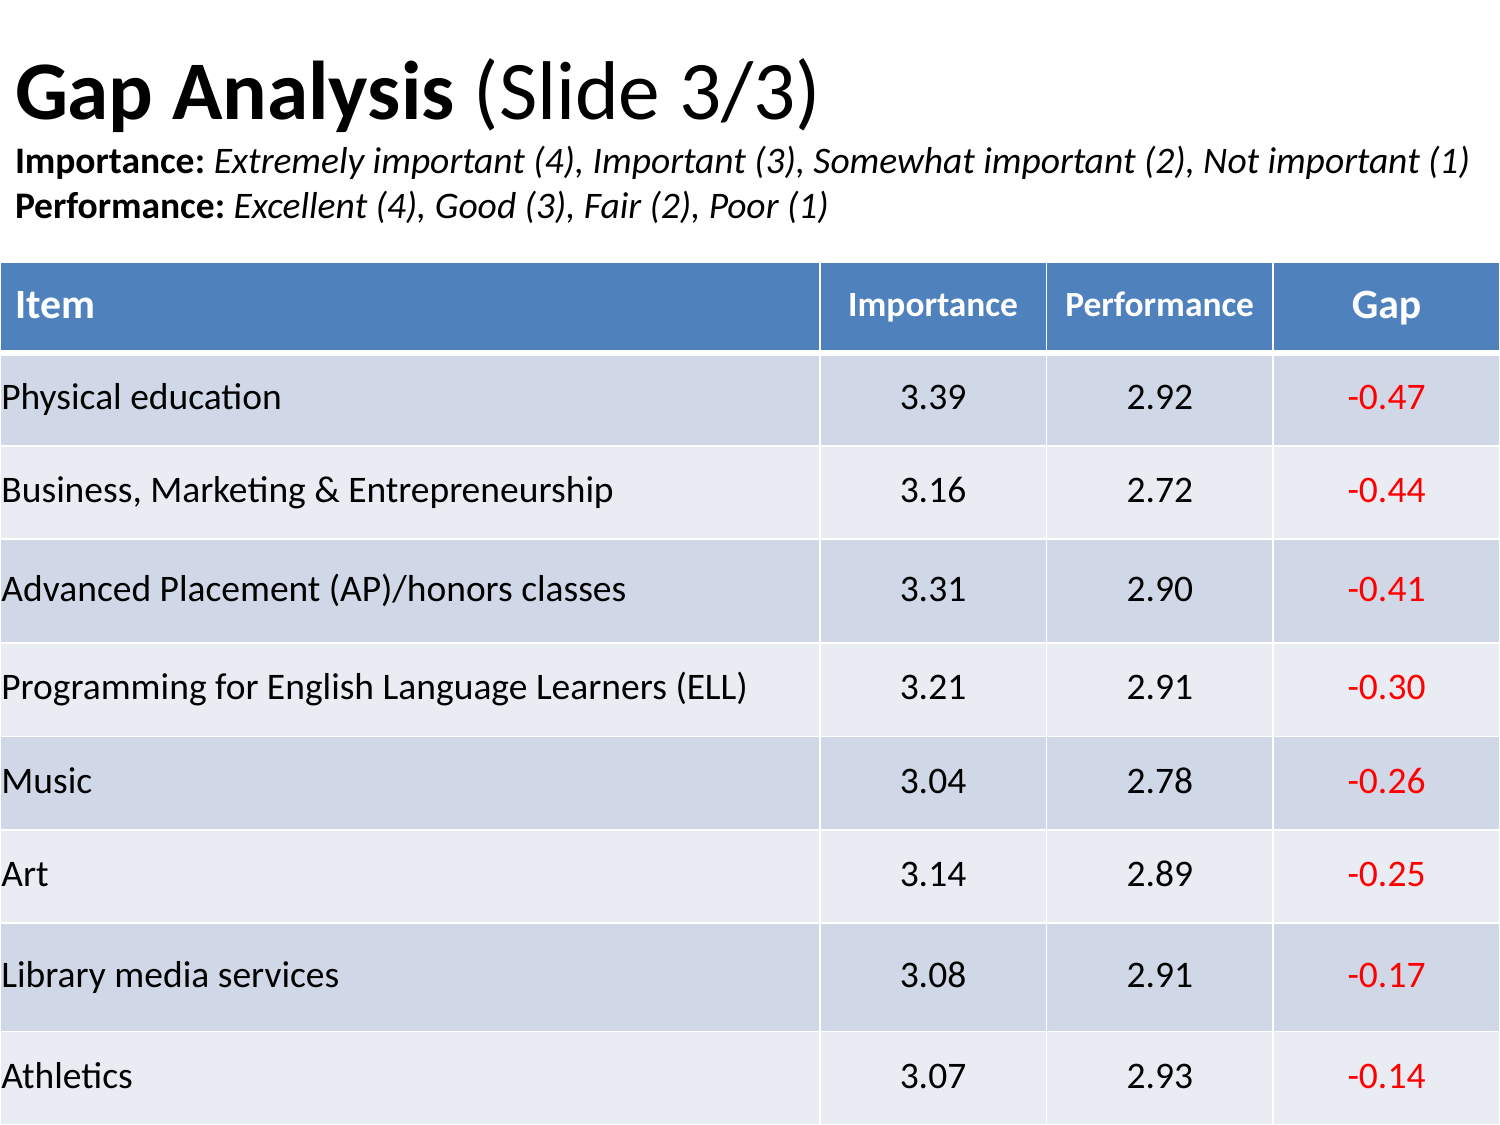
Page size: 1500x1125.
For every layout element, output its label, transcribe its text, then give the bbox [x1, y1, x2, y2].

table_cell 3.08 [821, 924, 1046, 1031]
title Gap Analysis (Slide 3/3) Importance: Extremely important (4), Important (3), Somewhat important (2), Not important (1) Performance: Excellent (4), Good (3), Fair (2), Poor (1) [0, 0, 1500, 262]
table_cell -0.14 [1274, 1032, 1499, 1124]
table_cell Library media services [1, 924, 819, 1031]
table_cell 2.91 [1047, 924, 1272, 1031]
table_cell -0.41 [1274, 540, 1499, 642]
table_header Gap [1274, 263, 1499, 350]
table_cell -0.47 [1274, 356, 1499, 445]
table_cell -0.25 [1274, 831, 1499, 922]
table_cell 2.89 [1047, 831, 1272, 922]
table_cell 2.90 [1047, 540, 1272, 642]
table_cell -0.17 [1274, 924, 1499, 1031]
table_cell 3.16 [821, 447, 1046, 538]
table_cell Physical education [1, 356, 819, 445]
table_cell 3.39 [821, 356, 1046, 445]
table_cell 2.92 [1047, 356, 1272, 445]
table_cell Programming for English Language Learners (ELL) [1, 644, 819, 736]
table_cell Athletics [1, 1032, 819, 1124]
table_cell Business, Marketing & Entrepreneurship [1, 447, 819, 538]
table_cell 3.04 [821, 737, 1046, 829]
table_header Importance [821, 263, 1046, 350]
table_cell 3.31 [821, 540, 1046, 642]
table_cell 3.21 [821, 644, 1046, 736]
table_cell 3.14 [821, 831, 1046, 922]
table_cell Advanced Placement (AP)/honors classes [1, 540, 819, 642]
table_cell 2.91 [1047, 644, 1272, 736]
table_cell Art [1, 831, 819, 922]
table_header Item [1, 263, 819, 350]
table_cell -0.26 [1274, 737, 1499, 829]
table_cell 3.07 [821, 1032, 1046, 1124]
table_cell Music [1, 737, 819, 829]
table_cell -0.44 [1274, 447, 1499, 538]
table_header Performance [1047, 263, 1272, 350]
table_cell 2.72 [1047, 447, 1272, 538]
table_cell -0.30 [1274, 644, 1499, 736]
table_cell 2.78 [1047, 737, 1272, 829]
table_cell 2.93 [1047, 1032, 1272, 1124]
